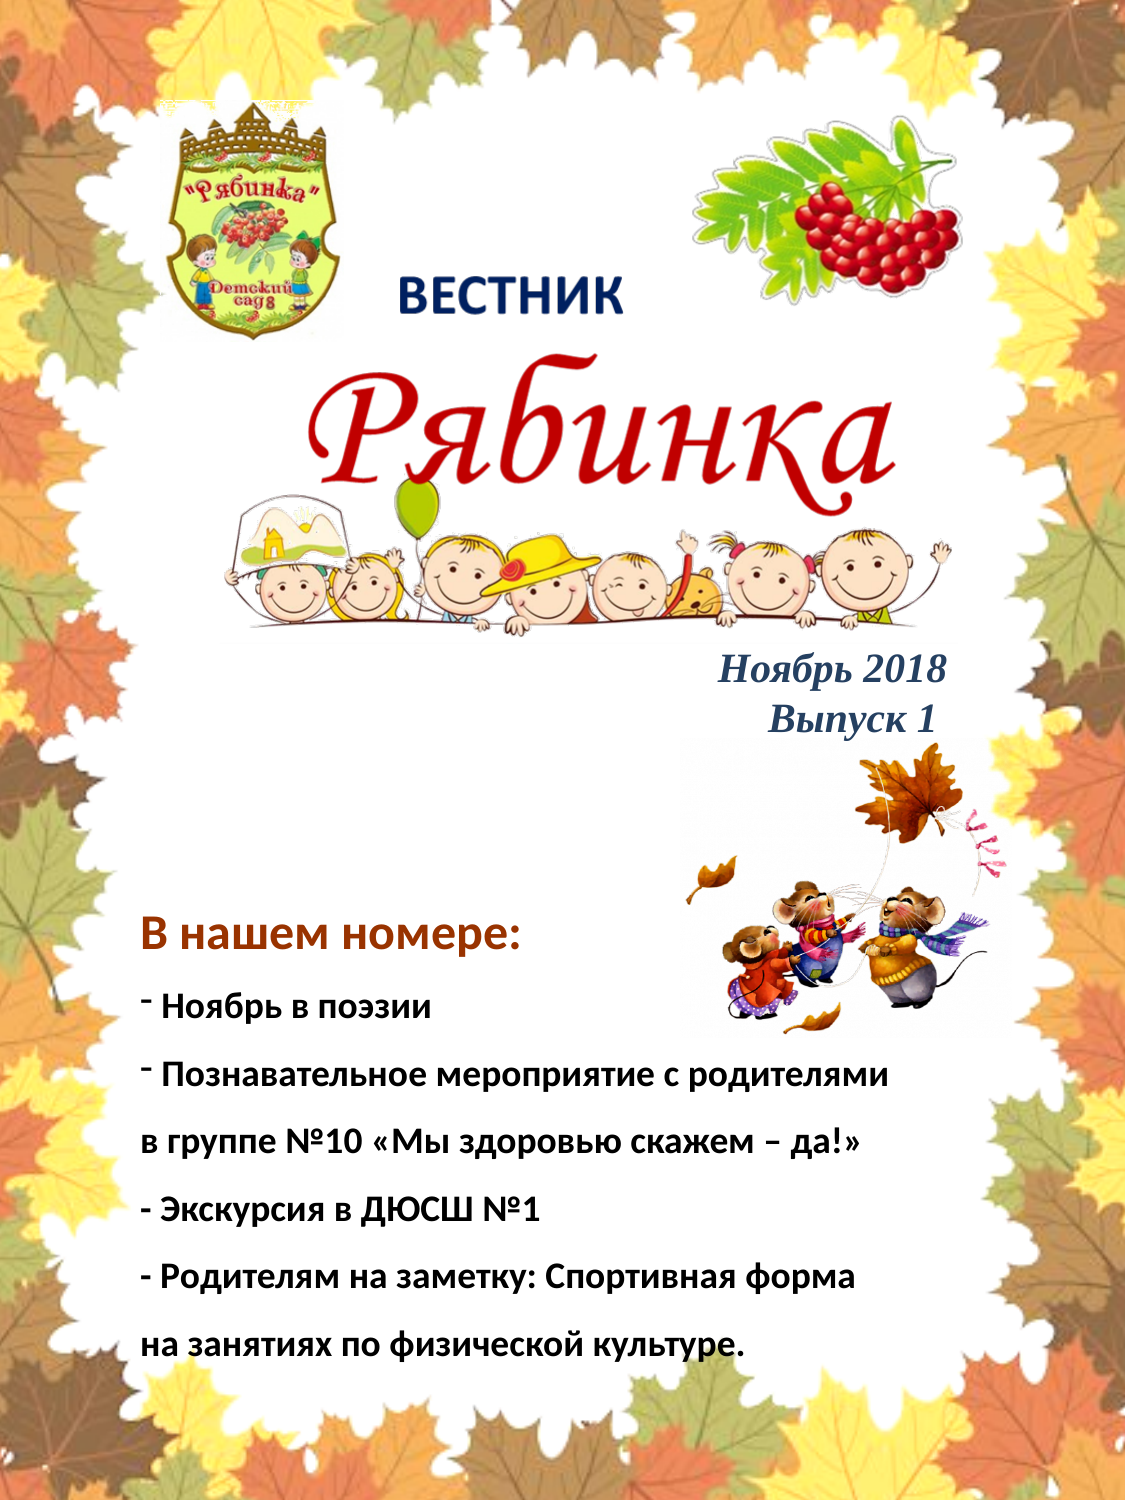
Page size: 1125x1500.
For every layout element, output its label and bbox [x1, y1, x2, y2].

picture [0, 0, 1125, 1500]
text_box [125, 52, 1012, 1377]
